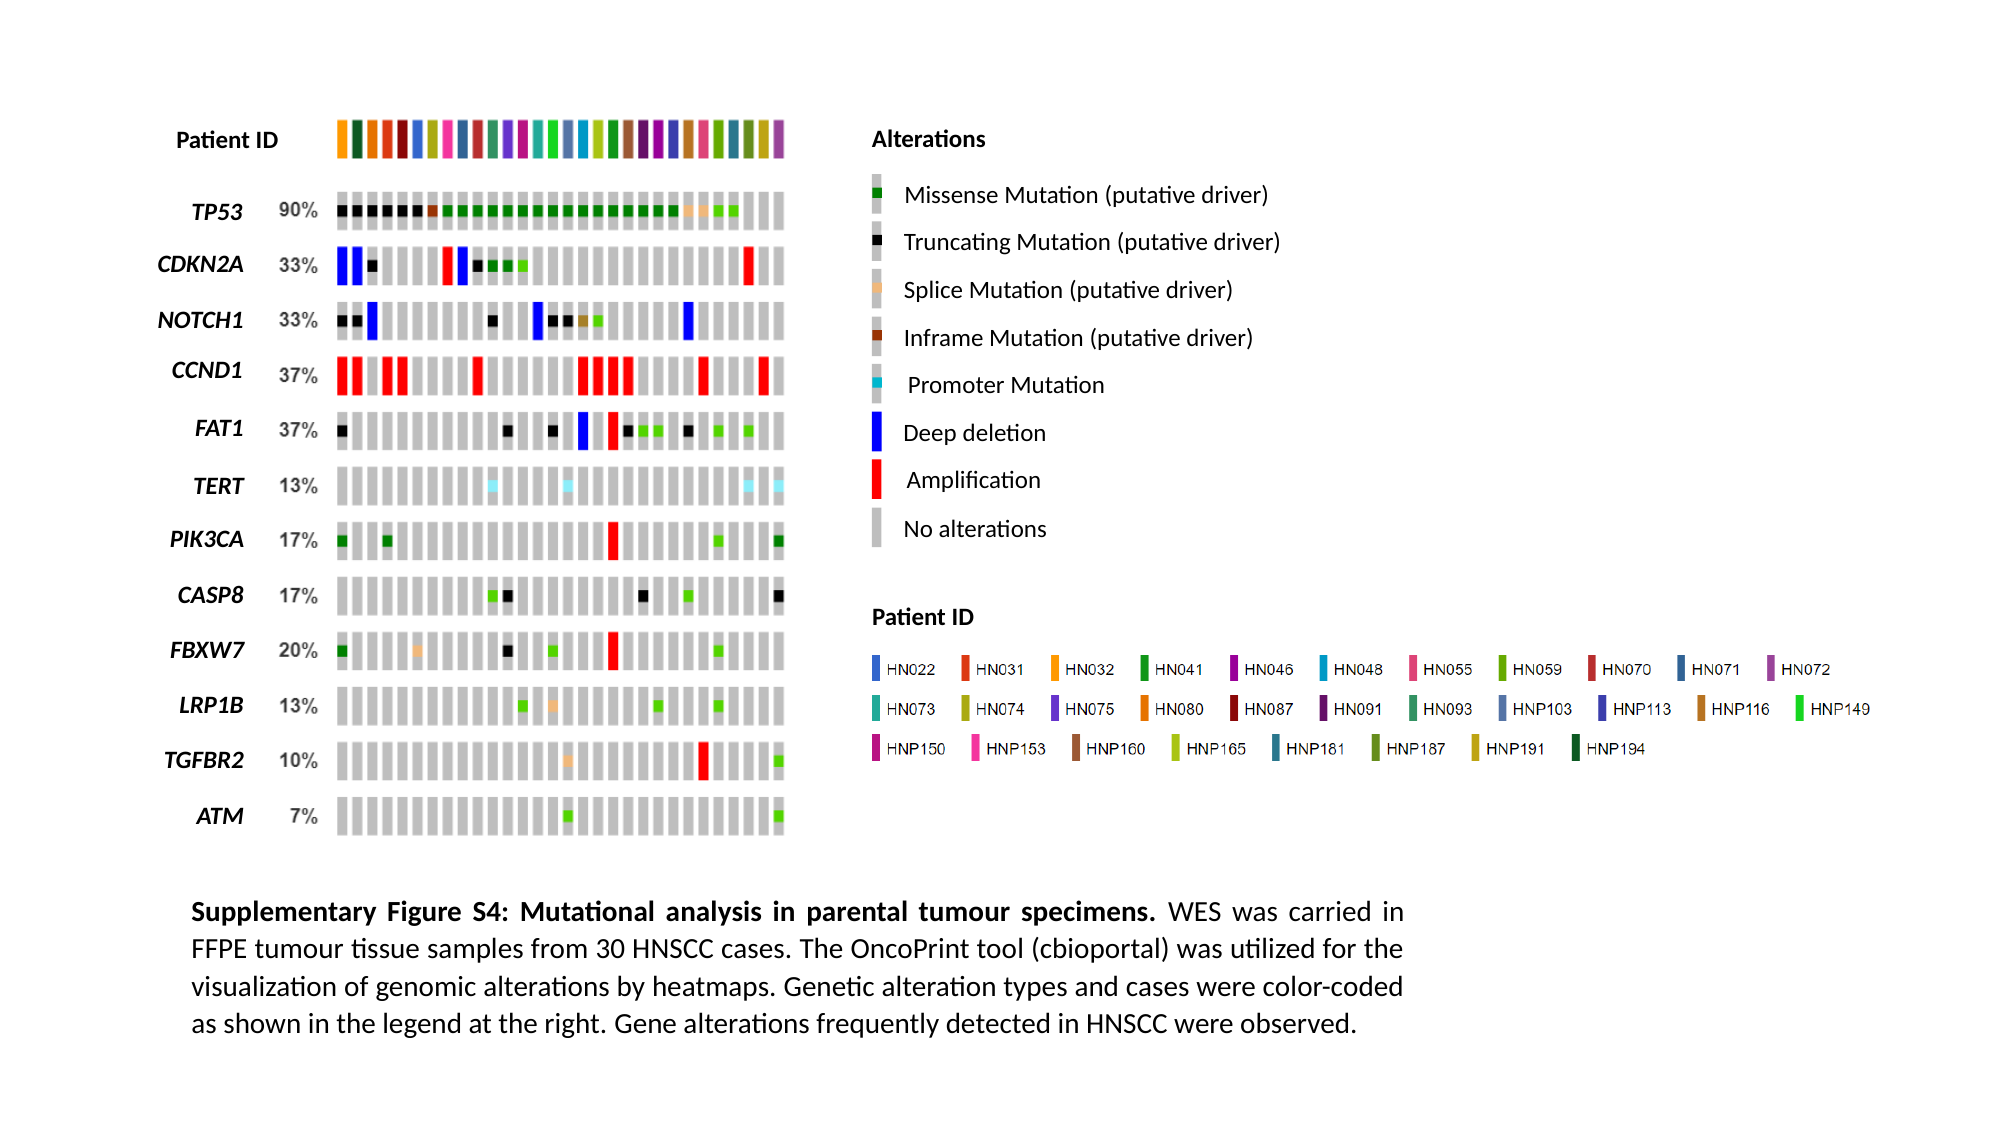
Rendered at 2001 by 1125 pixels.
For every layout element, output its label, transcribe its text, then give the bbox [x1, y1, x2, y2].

text_box CDKN2A [142, 239, 260, 285]
text_box No alterations [888, 504, 1063, 550]
text_box CASP8 [163, 571, 259, 617]
text_box Missense Mutation (putative driver) [889, 171, 1285, 216]
text_box Splice Mutation (putative driver) [889, 266, 1249, 311]
text_box [871, 411, 883, 453]
text_box [871, 507, 882, 548]
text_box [871, 174, 882, 214]
text_box Supplementary Figure S4: Mutational analysis in parental tumour specimens. WES was carried in FFPE tumour tissue samples from 30 HNSCC cases. The OncoPrint tool (cbioportal) was utilized for the visualization of genomic alterations by heatmaps. Genetic alteration types and cases were color-coded as shown in the legend at the right. Gene alterations frequently detected in HNSCC were observed. [176, 882, 1420, 1047]
text_box Amplification [891, 456, 1057, 502]
text_box PIK3CA [155, 515, 260, 560]
text_box Patient ID [857, 593, 990, 636]
text_box Patient ID [161, 116, 266, 162]
text_box [871, 458, 882, 500]
text_box TGFBR2 [148, 735, 259, 781]
text_box Inframe Mutation (putative driver) [889, 313, 1270, 359]
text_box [871, 316, 882, 357]
text_box TERT [178, 461, 259, 507]
text_box ATM [181, 791, 259, 837]
text_box Truncating Mutation (putative driver) [889, 218, 1297, 264]
text_box FBXW7 [155, 626, 260, 671]
text_box LRP1B [164, 681, 259, 726]
text_box Promoter Mutation [893, 360, 1121, 406]
text_box TP53 [176, 187, 258, 233]
text_box Alterations [857, 115, 1002, 160]
text_box Deep deletion [888, 409, 1063, 454]
text_box FAT1 [180, 404, 259, 449]
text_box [871, 363, 882, 404]
picture [854, 636, 1884, 769]
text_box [871, 268, 882, 309]
text_box CCND1 [157, 346, 258, 392]
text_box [871, 221, 882, 261]
text_box NOTCH1 [142, 296, 259, 341]
picture [266, 104, 810, 856]
